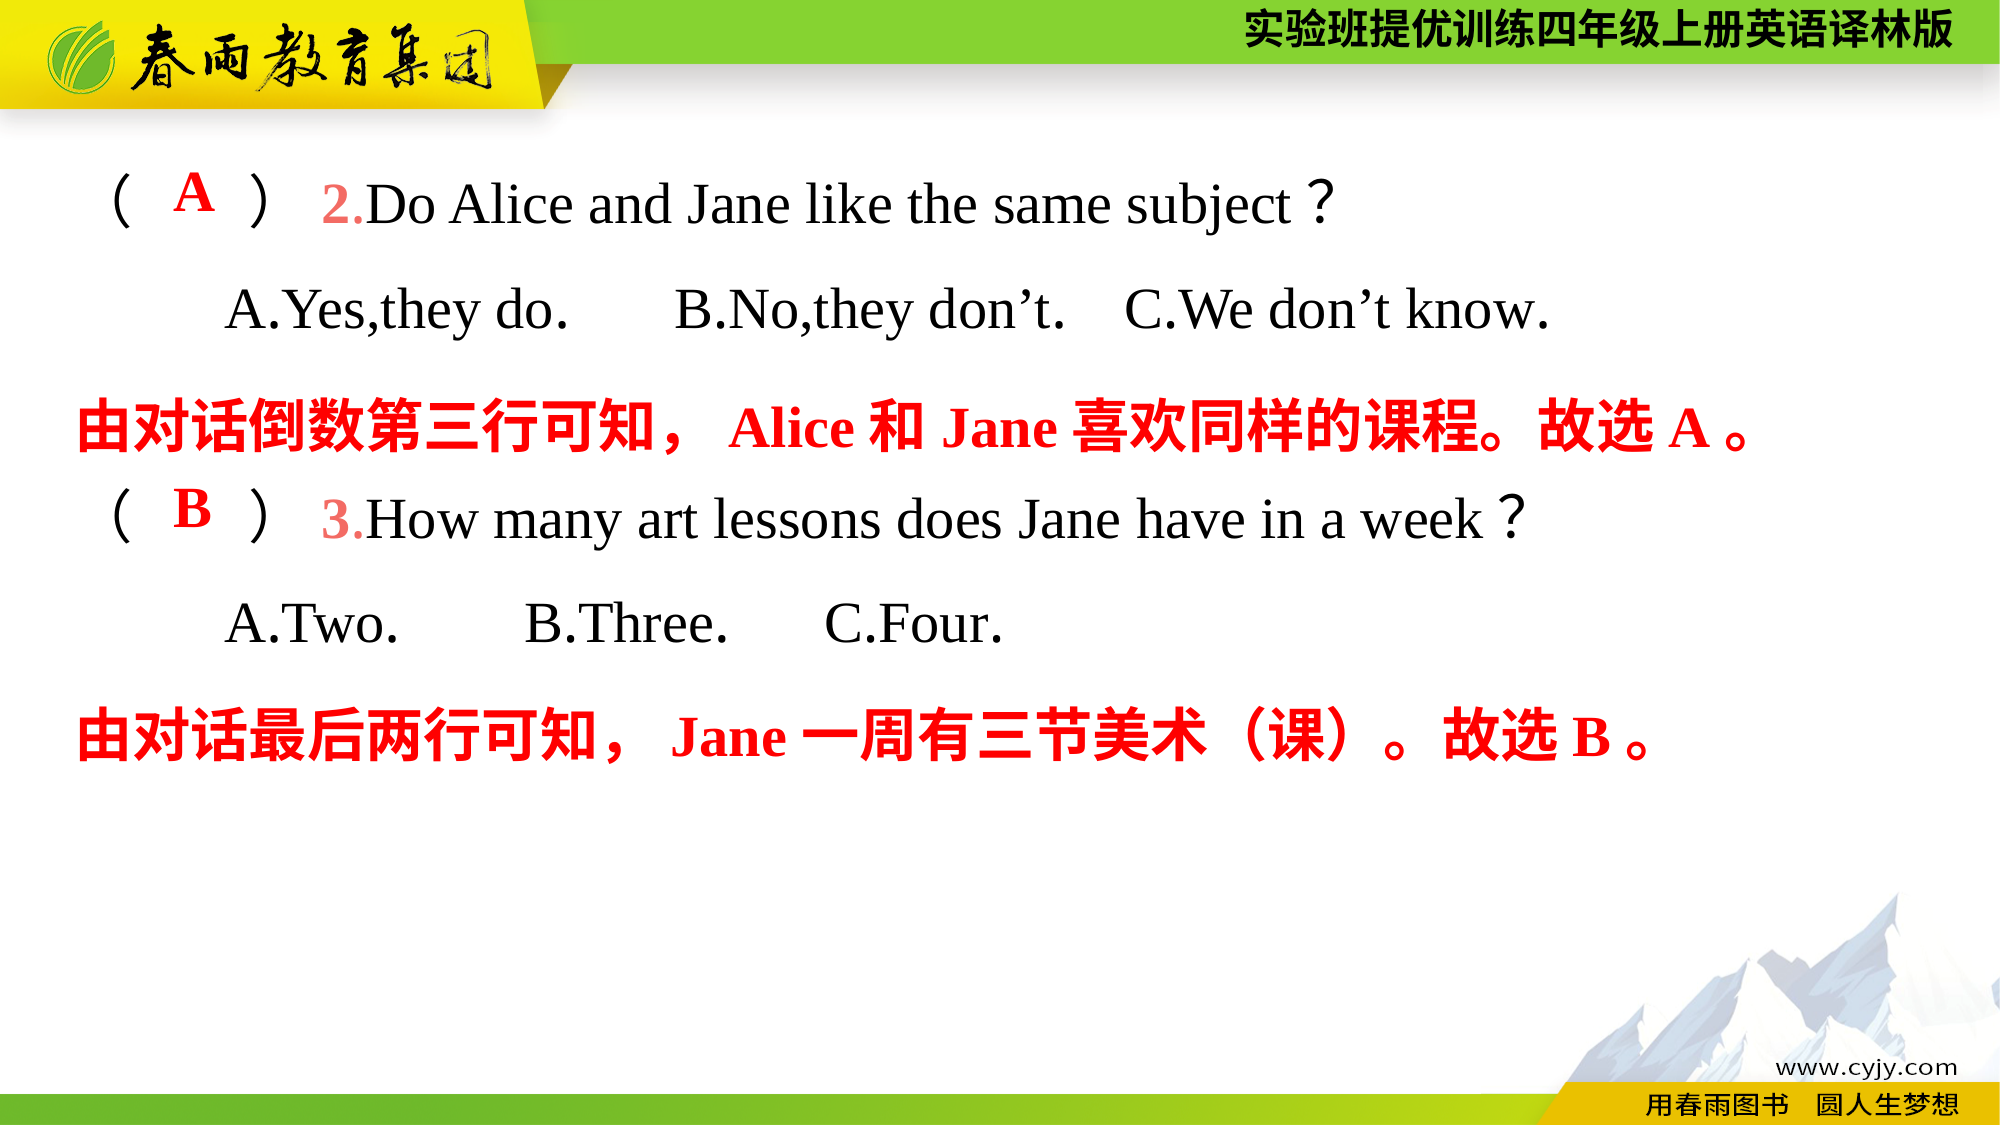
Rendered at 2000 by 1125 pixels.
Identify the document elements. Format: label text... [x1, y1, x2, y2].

list （ ）2.Do Alice and Jane like the same subject？ A.Yes,they do. B.No,they don’t. C.We don’t know. （ ）3.How many art lessons does Jane have in a week？ A.Two. B.Three. C.Four. [59, 122, 1944, 347]
text_box A [158, 146, 231, 231]
text_box 由对话倒数第三行可知，Alice和Jane喜欢同样的课程。故选A。 [59, 347, 1944, 467]
list （ ）2.Do Alice and Jane like the same subject？ A.Yes,they do. B.No,they don’t. C.We don’t know. （ ）3.How many art lessons does Jane have in a week？ A.Two. B.Three. C.Four. [59, 467, 1944, 655]
picture [0, 0, 2000, 1125]
text_box 由对话最后两行可知，Jane一周有三节美术（课）。故选B。 [59, 655, 1944, 776]
text_box B [158, 461, 228, 547]
